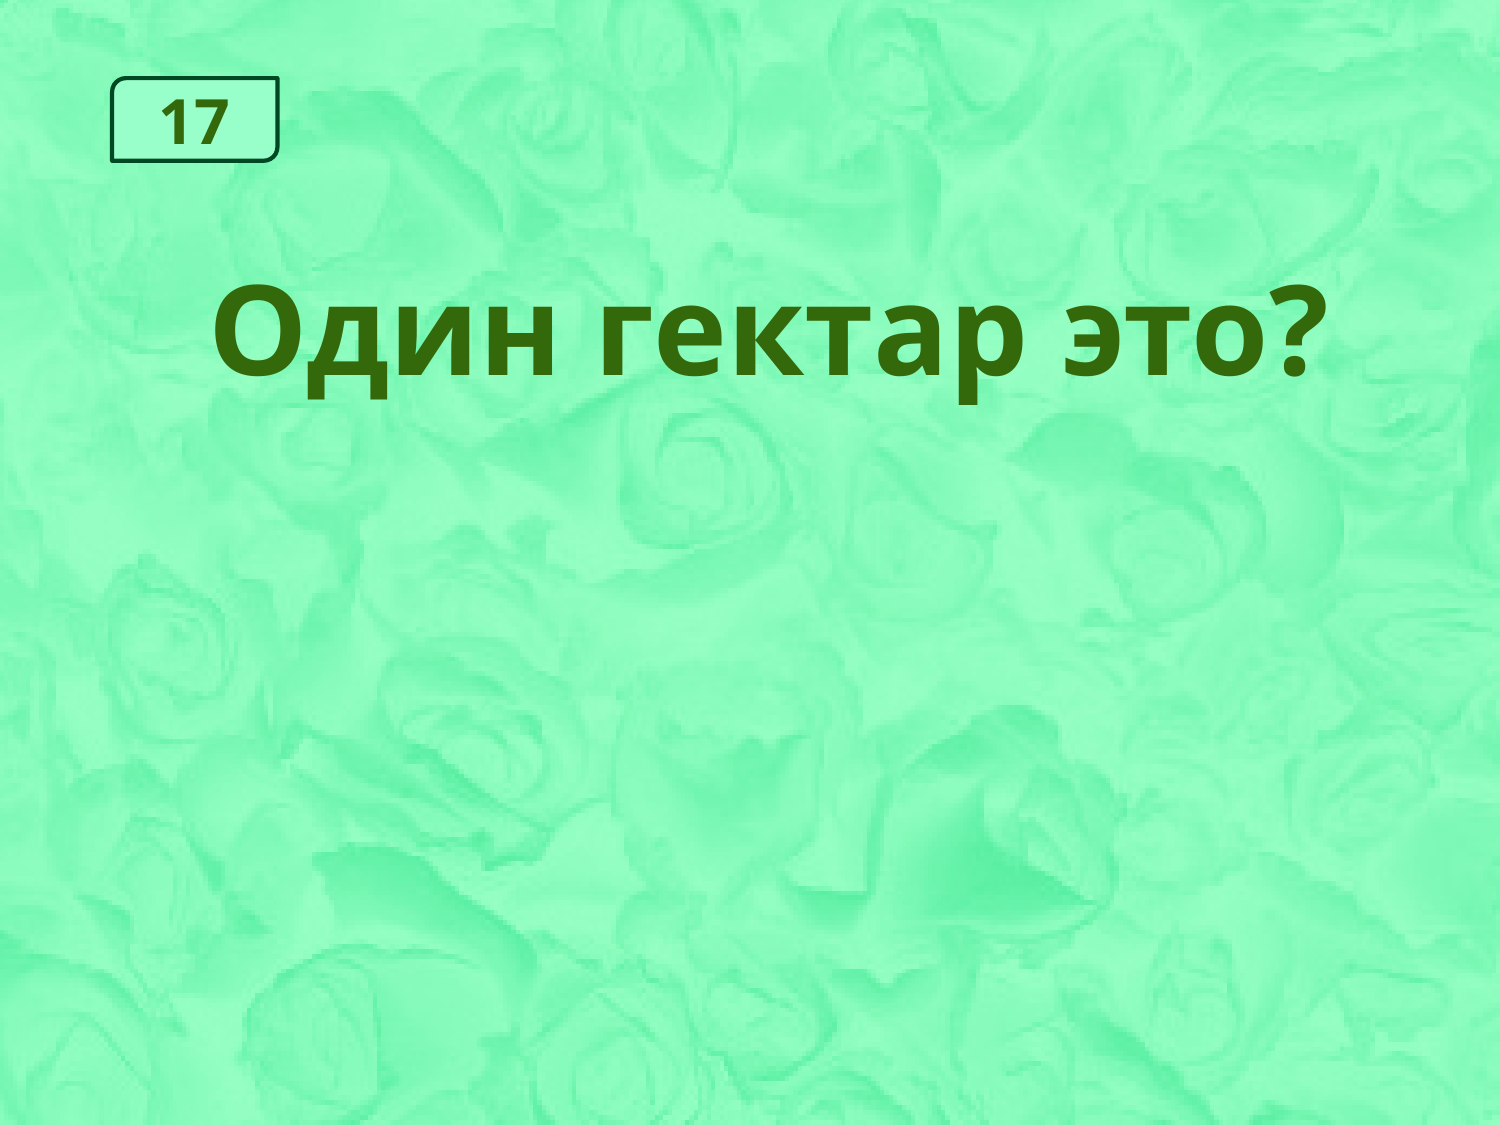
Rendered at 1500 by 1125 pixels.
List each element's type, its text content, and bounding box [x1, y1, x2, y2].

text_box 17 [109, 76, 280, 163]
text_box Один гектар это? [123, 243, 1447, 409]
